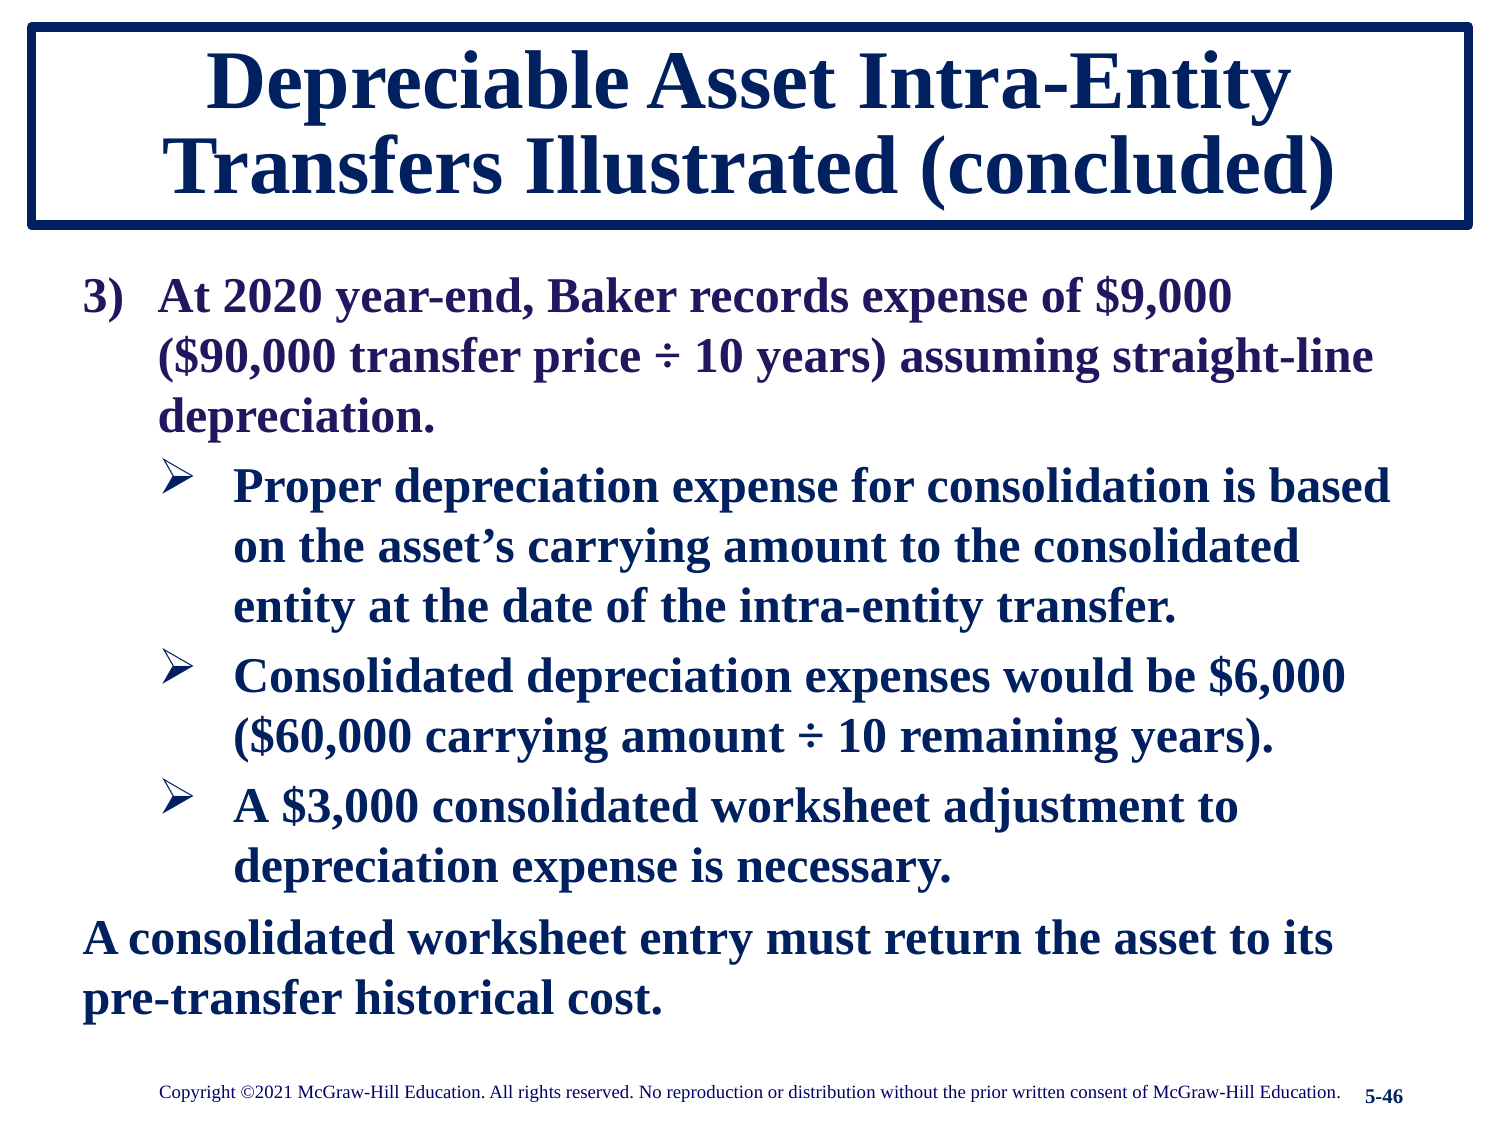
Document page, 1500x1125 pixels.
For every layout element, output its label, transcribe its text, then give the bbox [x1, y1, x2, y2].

text_box Copyright ©2021 McGraw-Hill Education. All rights reserved. No reproduction or distribution without the prior written consent of McGraw-Hill Education. [76, 1072, 1424, 1110]
list At 2020 year-end, Baker records expense of $9,000 ($90,000 transfer price ÷ 10 years) assuming straight-line depreciation. Proper depreciation expense for consolidation is based on the asset’s carrying amount to the consolidated entity at the date of the intra-entity transfer. Consolidated depreciation expenses would be $6,000 ($60,000 carrying amount ÷ 10 remaining years). A $3,000 consolidated worksheet adjustment to depreciation expense is necessary. A consolidated worksheet entry must return the asset to its pre-transfer historical cost. [67, 254, 1433, 1065]
slide_number 5-46 [1350, 1074, 1438, 1125]
title Depreciable Asset Intra-Entity Transfers Illustrated (concluded) [27, 22, 1473, 230]
